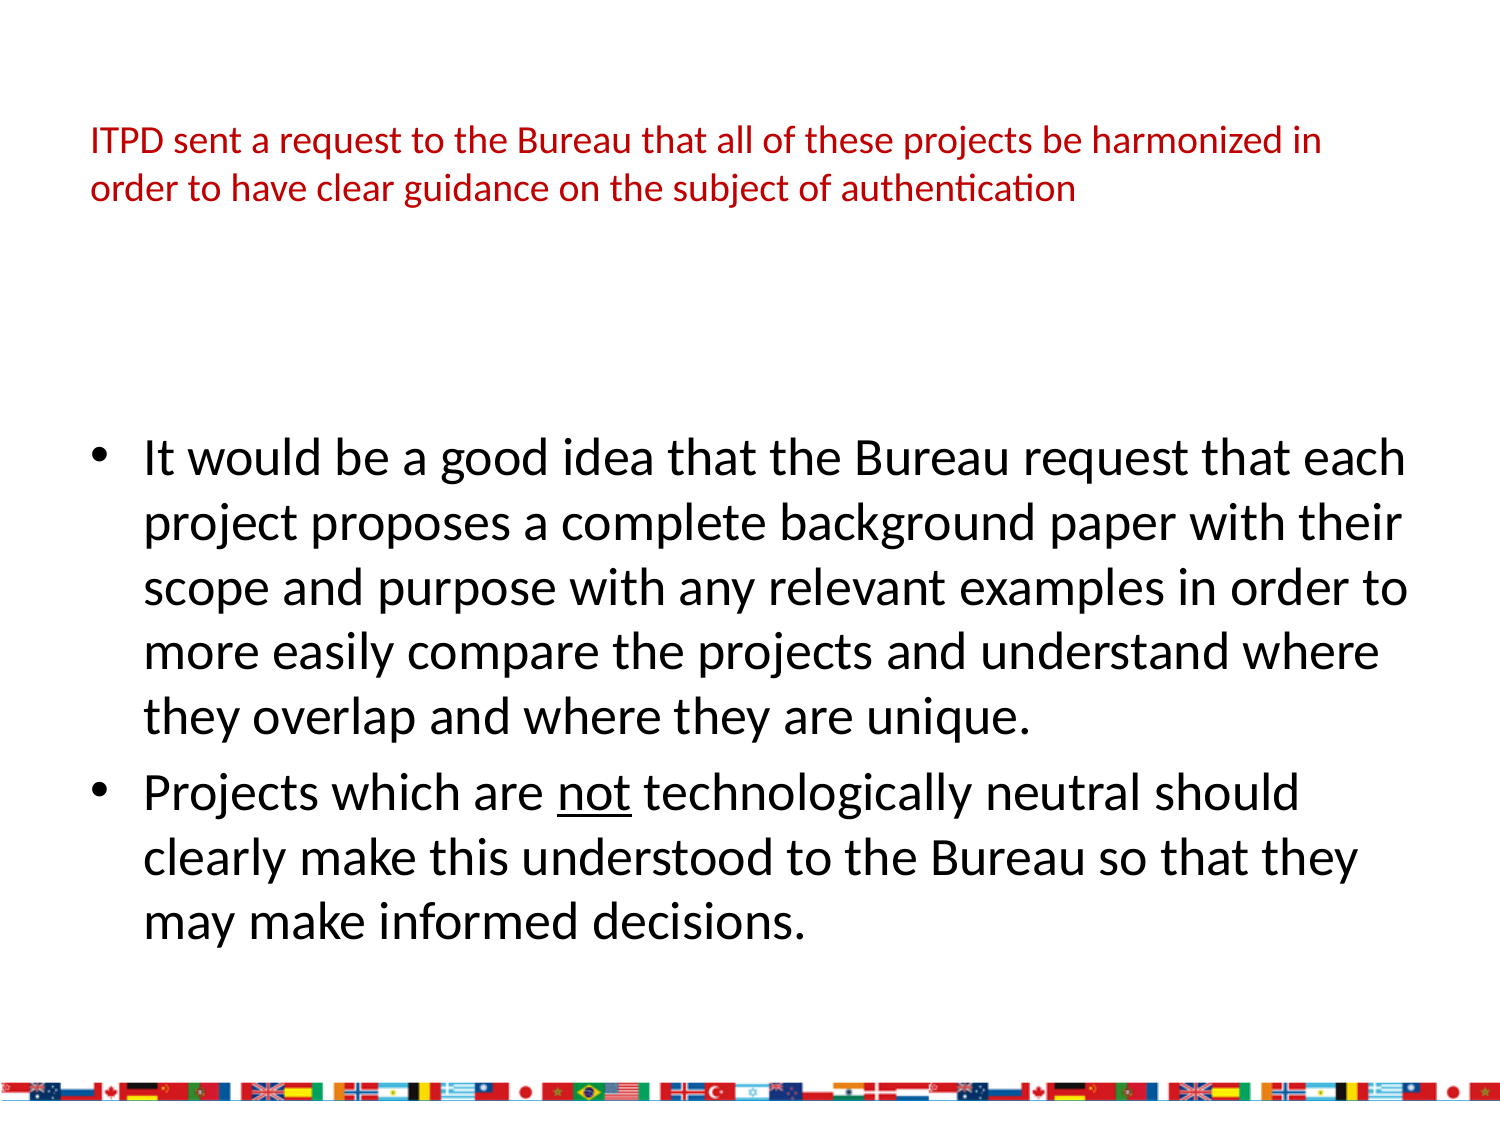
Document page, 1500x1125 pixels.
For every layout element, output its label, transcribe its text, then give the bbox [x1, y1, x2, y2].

list It would be a good idea that the Bureau request that each project proposes a complete background paper with their scope and purpose with any relevant examples in order to more easily compare the projects and understand where they overlap and where they are unique. Projects which are not technologically neutral should clearly make this understood to the Bureau so that they may make informed decisions. [74, 262, 1426, 1006]
picture [1, 1082, 1500, 1101]
title ITPD sent a request to the Bureau that all of these projects be harmonized in order to have clear guidance on the subject of authentication [74, 89, 1426, 233]
